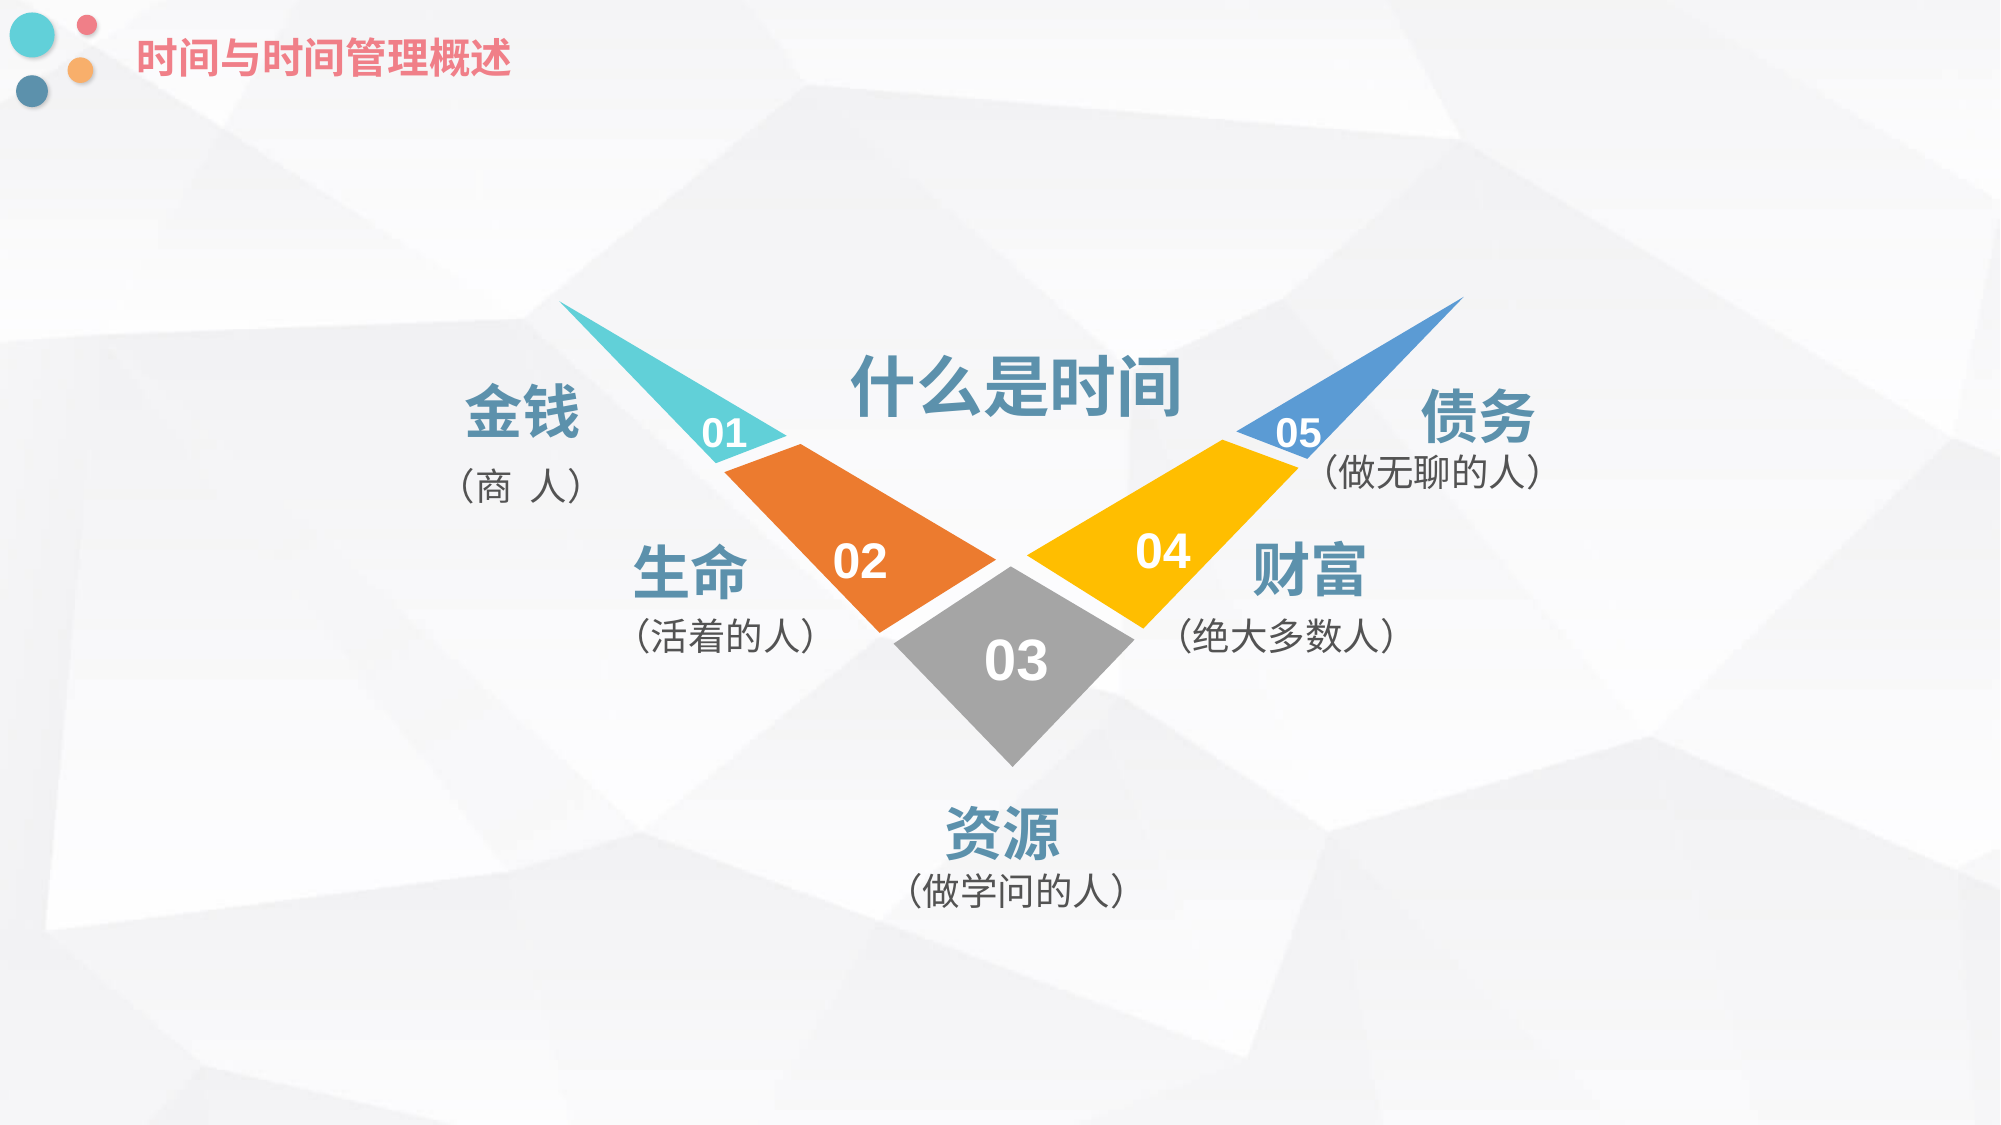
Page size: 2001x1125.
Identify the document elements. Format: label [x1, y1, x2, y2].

picture [0, 0, 2000, 1125]
text_box [637, 236, 1386, 730]
